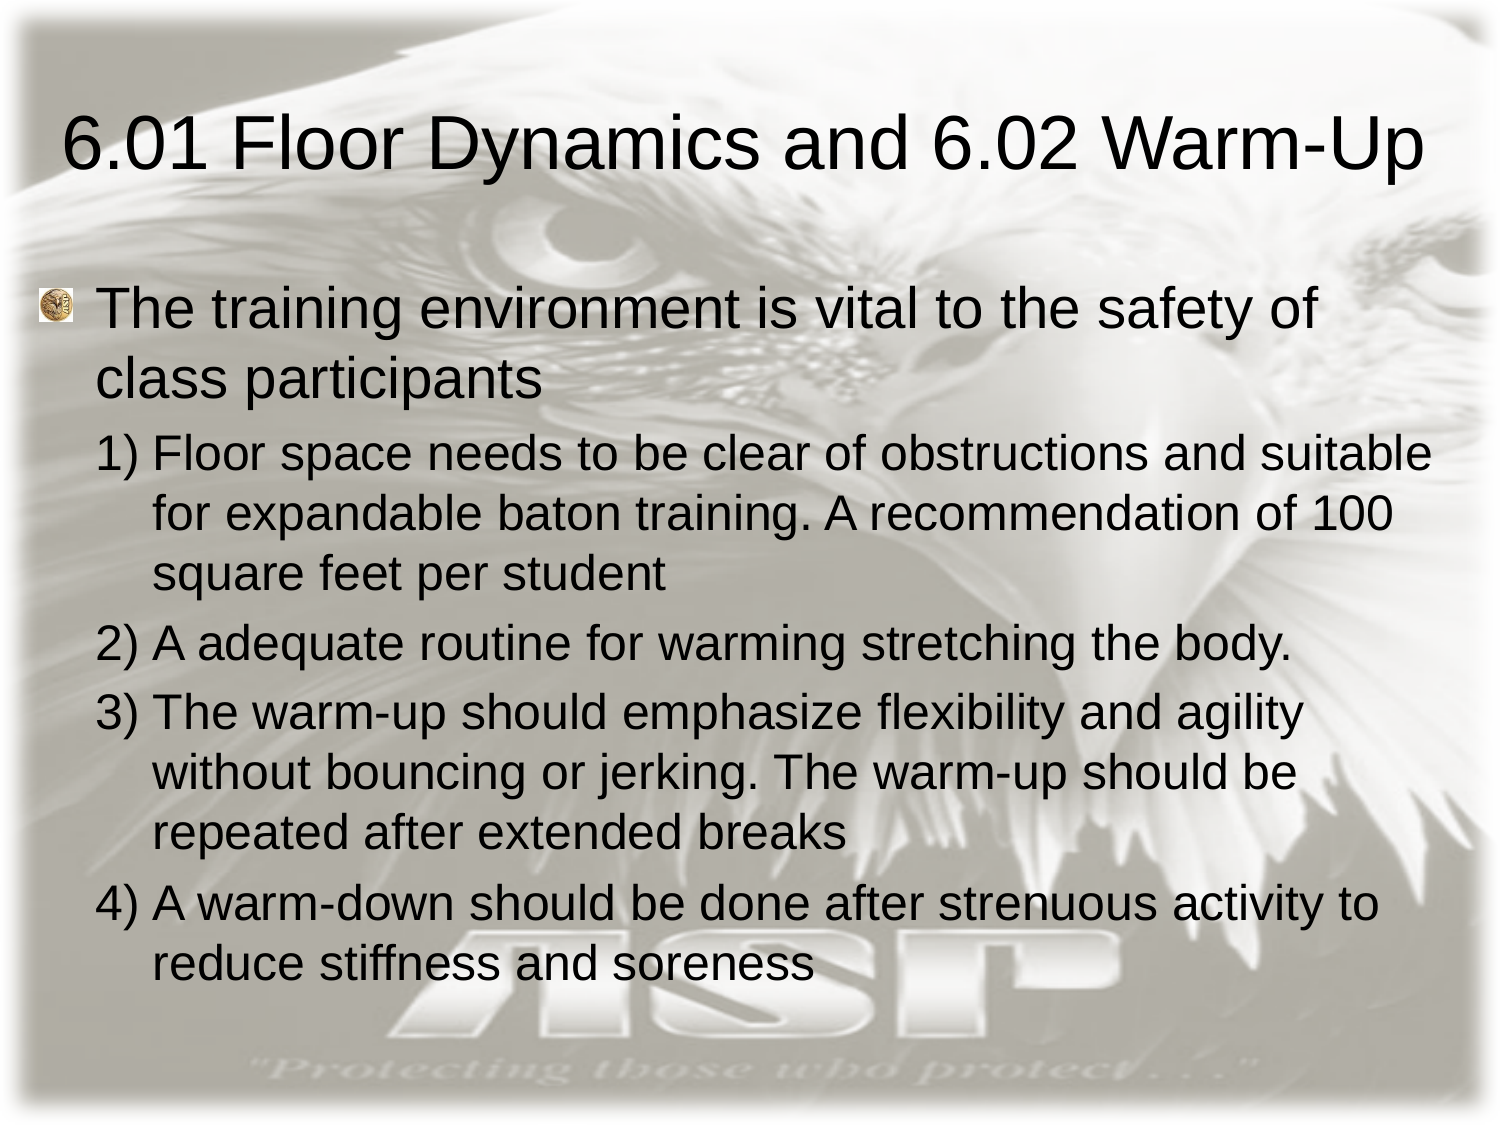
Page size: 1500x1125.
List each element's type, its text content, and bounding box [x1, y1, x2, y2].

picture [39, 288, 73, 322]
list The training environment is vital to the safety of class participants Floor space needs to be clear of obstructions and suitable for expandable baton training. A recommendation of 100 square feet per student A adequate routine for warming stretching the body. The warm-up should emphasize flexibility and agility without bouncing or jerking. The warm-up should be repeated after extended breaks A warm-down should be done after strenuous activity to reduce stiffness and soreness [24, 262, 1463, 1006]
title 6.01 Floor Dynamics and 6.02 Warm-Up [37, 45, 1450, 233]
